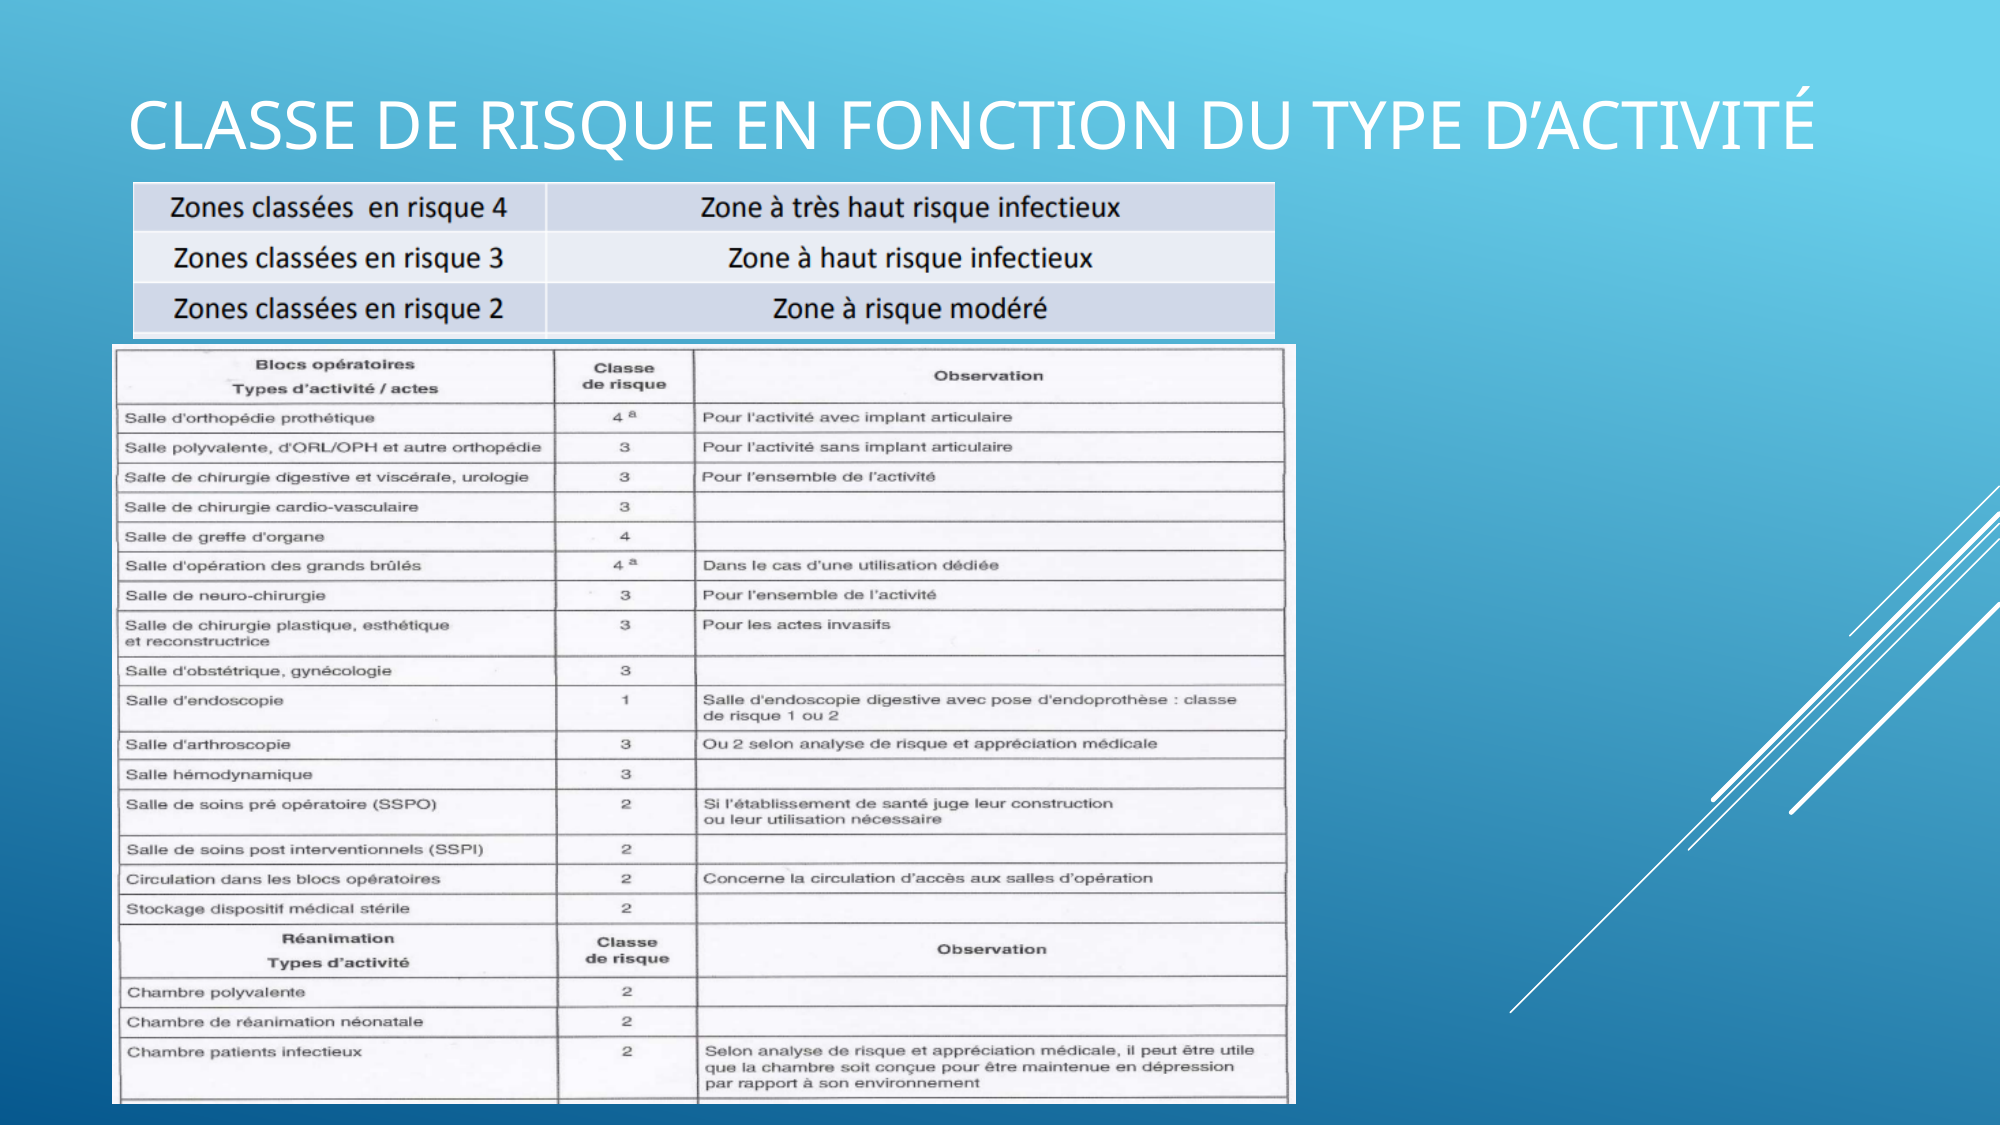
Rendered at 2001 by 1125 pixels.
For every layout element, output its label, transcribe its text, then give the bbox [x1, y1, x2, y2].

picture [111, 344, 1297, 1105]
title Classe de risque en fonction du type d’activité [112, 63, 1848, 183]
picture [133, 182, 1275, 339]
